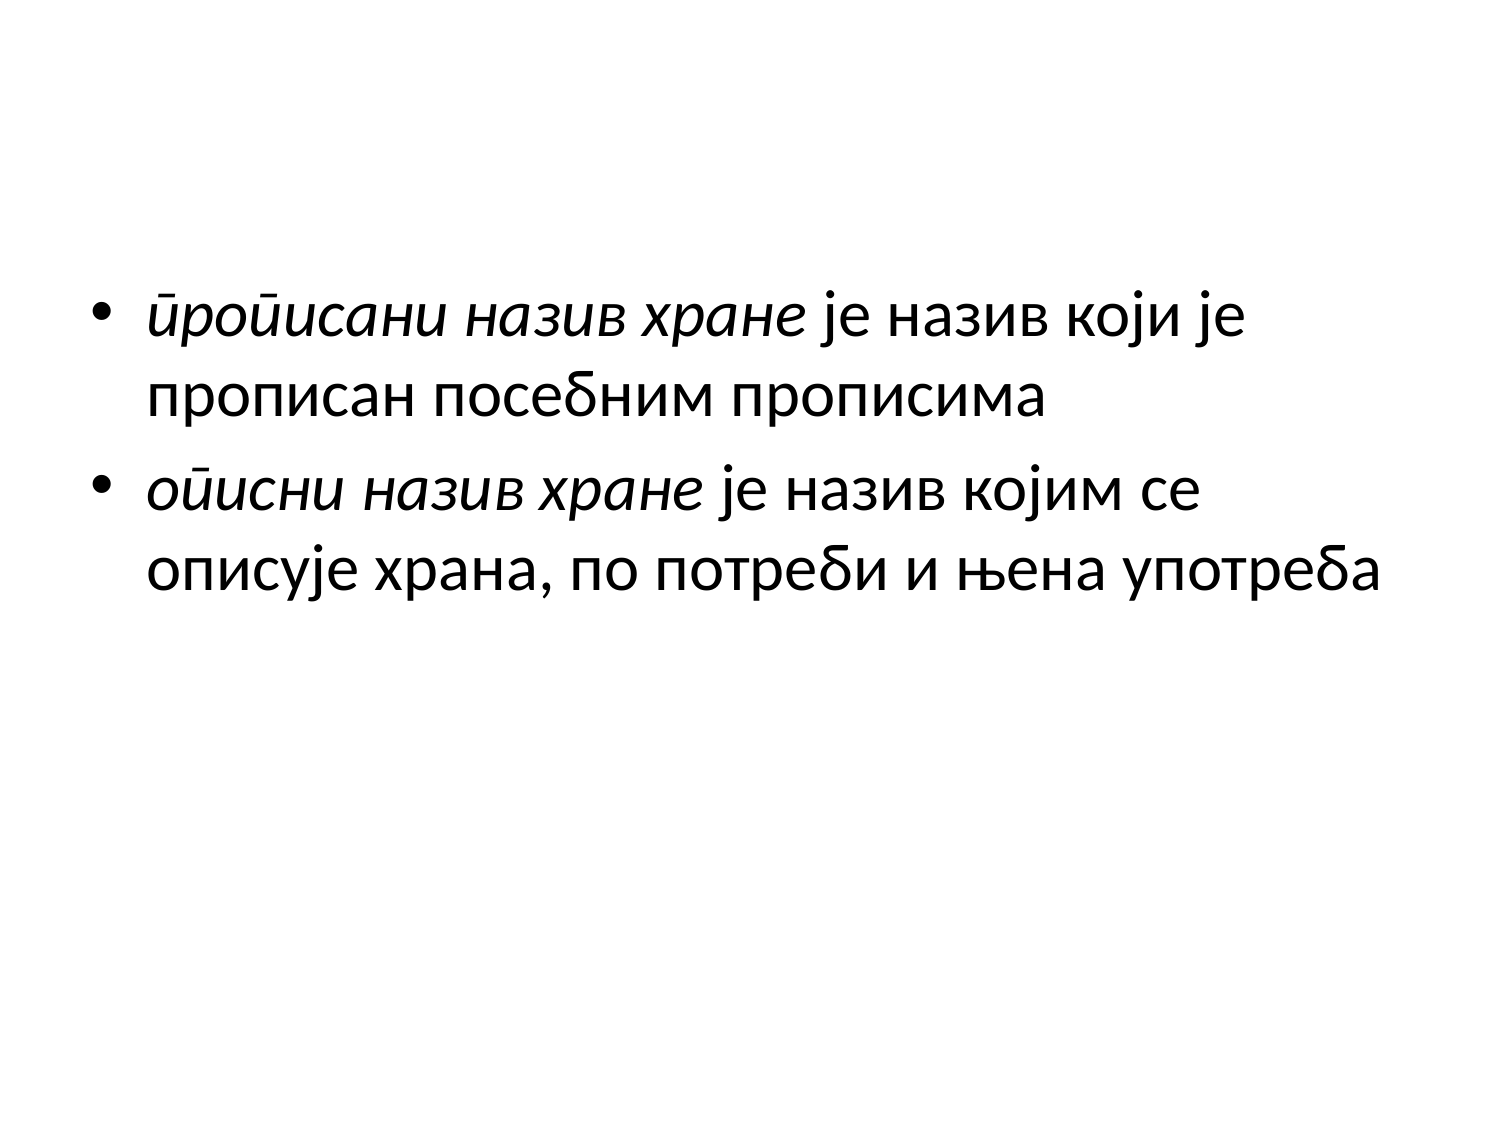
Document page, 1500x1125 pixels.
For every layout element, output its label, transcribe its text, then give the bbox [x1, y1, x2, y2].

list прописани назив хране је назив који је прописан посебним прописима описни назив хране је назив којим се описује храна, по потреби и њена употреба [75, 262, 1425, 1005]
